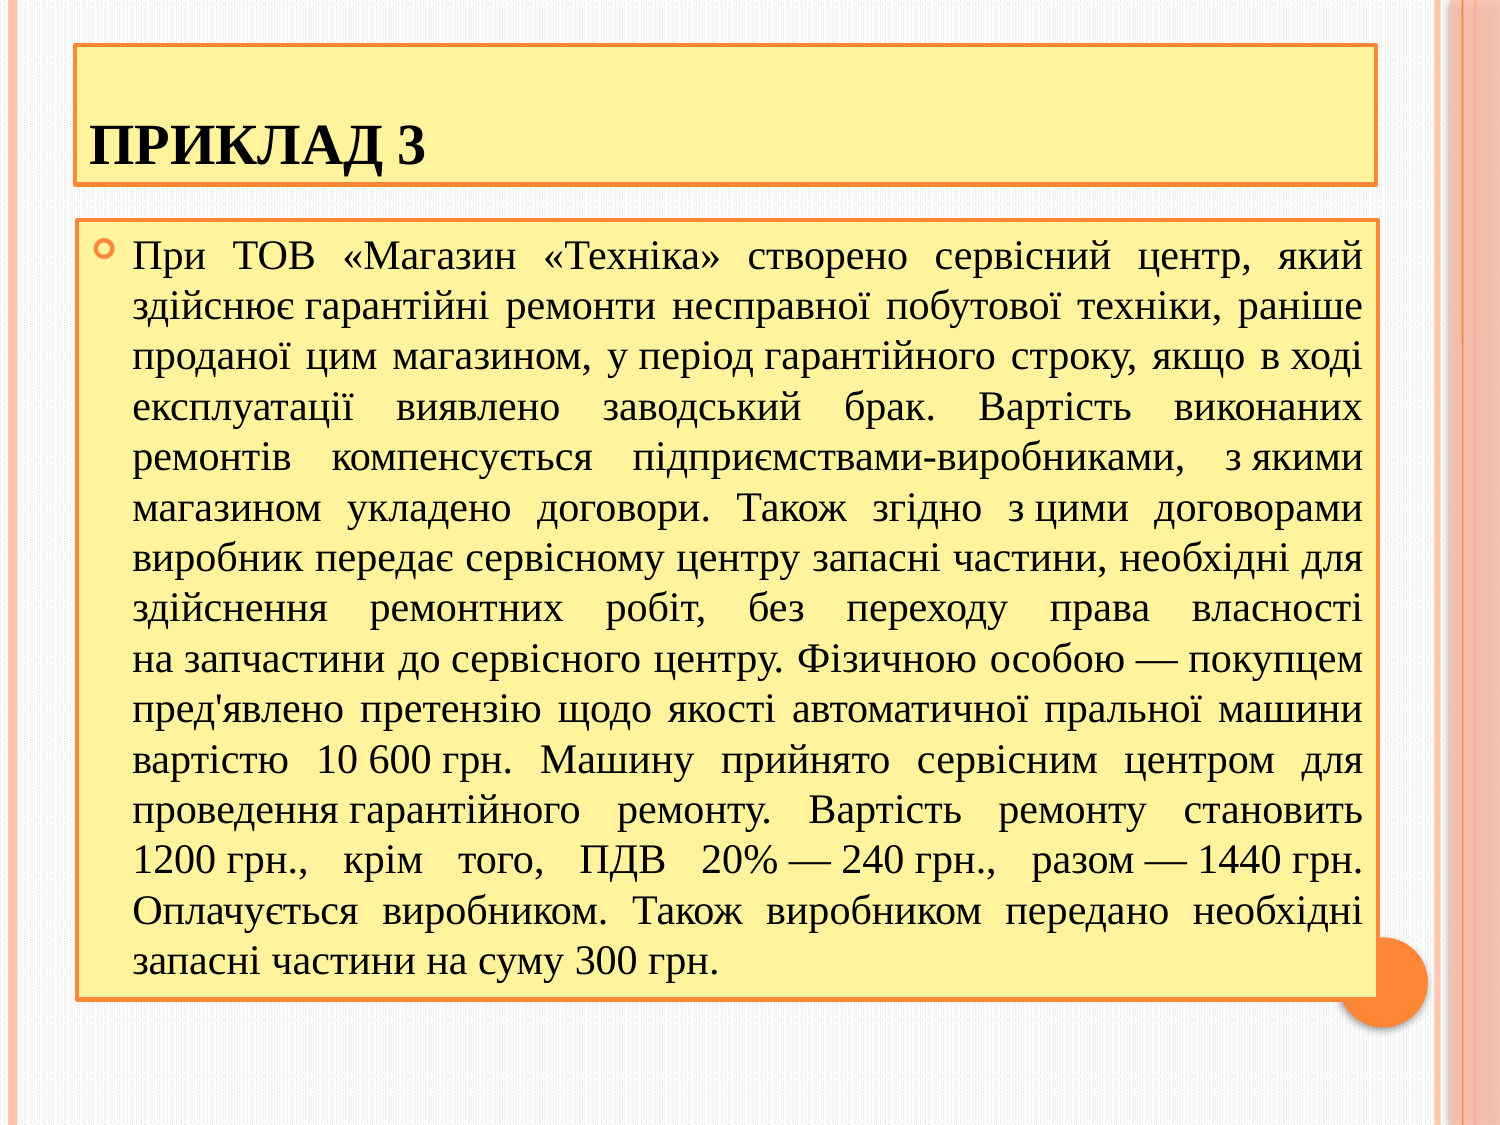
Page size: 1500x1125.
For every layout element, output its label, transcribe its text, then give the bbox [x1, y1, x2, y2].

title Приклад 3 [73, 43, 1378, 187]
list При ТОВ «Магазин «Техніка» створено сервісний центр, який здійснює гарантійні ремонти несправної побутової техніки, раніше проданої цим магазином, у період гарантійного строку, якщо в ході експлуатації виявлено заводський брак. Вартість виконаних ремонтів компенсується підприємствами-виробниками, з якими магазином укладено договори. Також згідно з цими договорами виробник передає сервісному центру запасні частини, необхідні для здійснення ремонтних робіт, без переходу права власності на запчастини до сервісного центру. Фізичною особою — покупцем пред'явлено претензію щодо якості автоматичної пральної машини вартістю 10 600 грн. Машину прийнято сервісним центром для проведення гарантійного ремонту. Вартість ремонту становить 1200 грн., крім того, ПДВ 20% — 240 грн., разом — 1440 грн. Оплачується виробником. Також виробником передано необхідні запасні частини на суму 300 грн. [75, 218, 1380, 1002]
